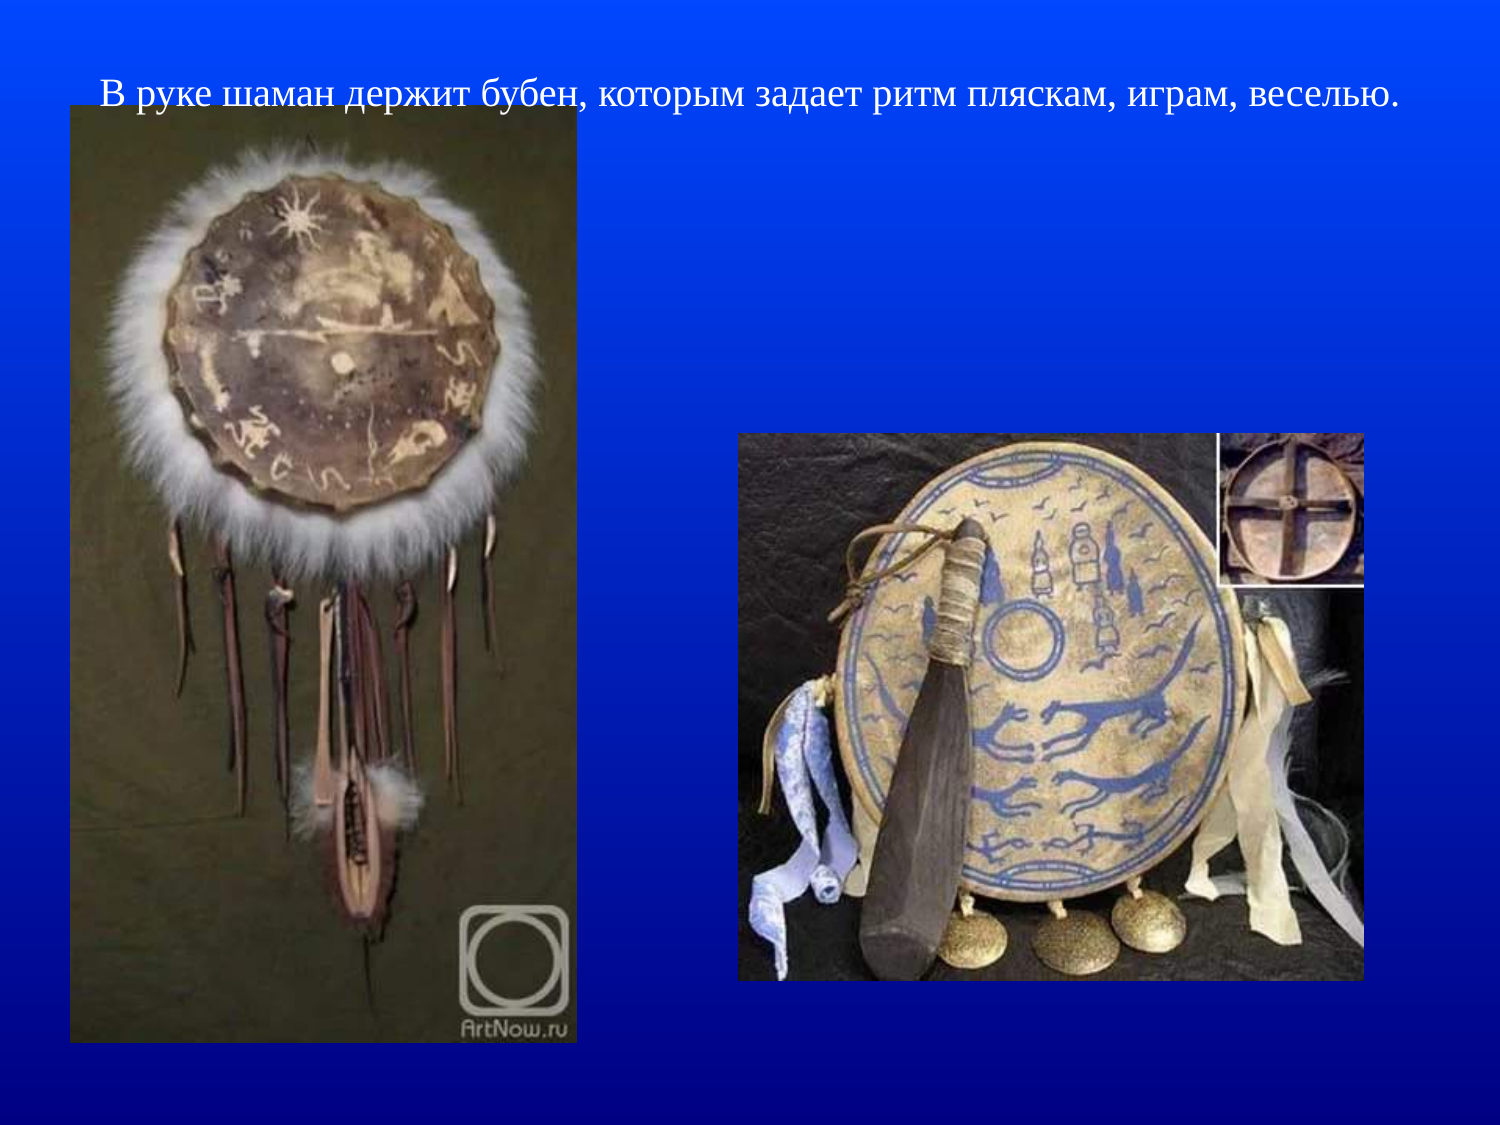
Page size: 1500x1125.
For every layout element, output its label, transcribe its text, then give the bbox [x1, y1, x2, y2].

picture [738, 433, 1364, 981]
title В руке шаман держит бубен, которым задает ритм пляскам, играм, веселью. [75, 45, 1425, 233]
picture [70, 105, 577, 1044]
